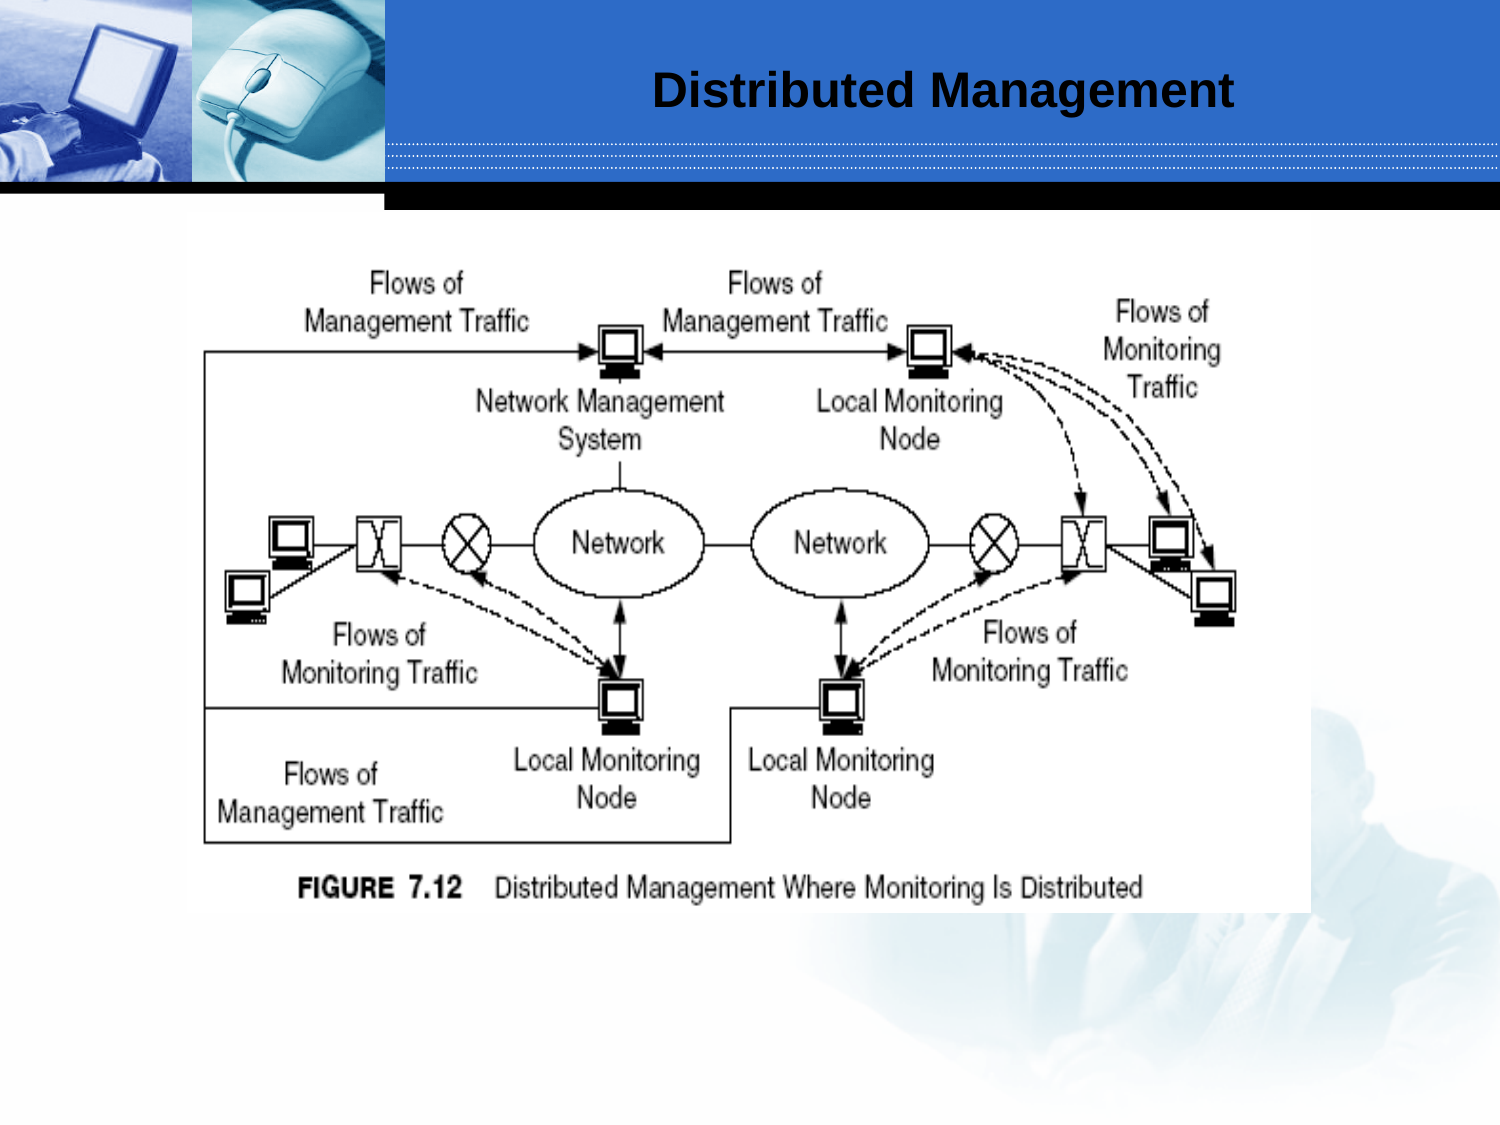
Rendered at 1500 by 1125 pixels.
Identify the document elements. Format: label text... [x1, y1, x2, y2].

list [187, 212, 1311, 913]
picture [0, 194, 1500, 1125]
picture [0, 0, 385, 181]
title Distributed Management [312, 50, 1500, 253]
